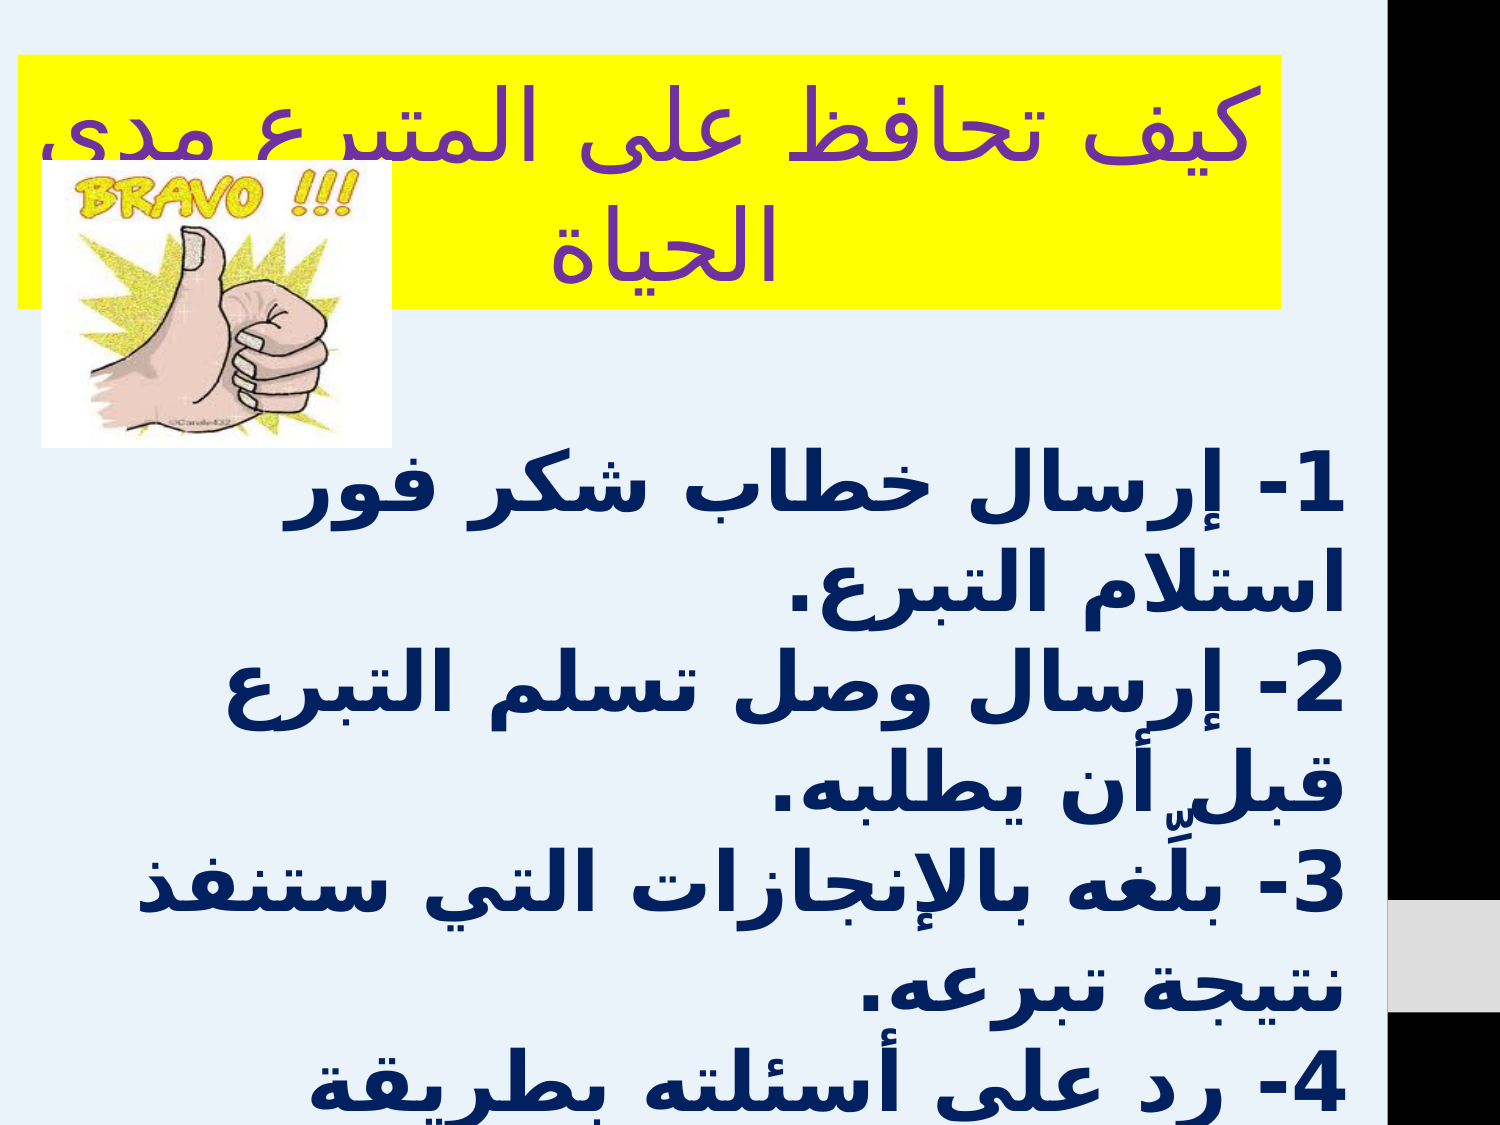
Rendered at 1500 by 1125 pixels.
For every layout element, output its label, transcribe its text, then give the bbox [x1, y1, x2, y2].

picture [40, 160, 392, 449]
text_box 1- إرسال خطاب شكر فور استلام التبرع. 2- إرسال وصل تسلم التبرع قبل أن يطلبه. 3- بلِّغه بالإنجازات التي ستنفذ نتيجة تبرعه. 4- رد على أسئلته بطريقة موضوعية وسريعة. 5- التزم بالوفاء بالوعود التي قطعتها المنظمة على نفسها أمامه، ولو صدرت من أي مسؤول فيها. [17, 421, 1365, 1125]
text_box كيف تحافظ على المتبرع مدى الحياة [17, 54, 1282, 310]
